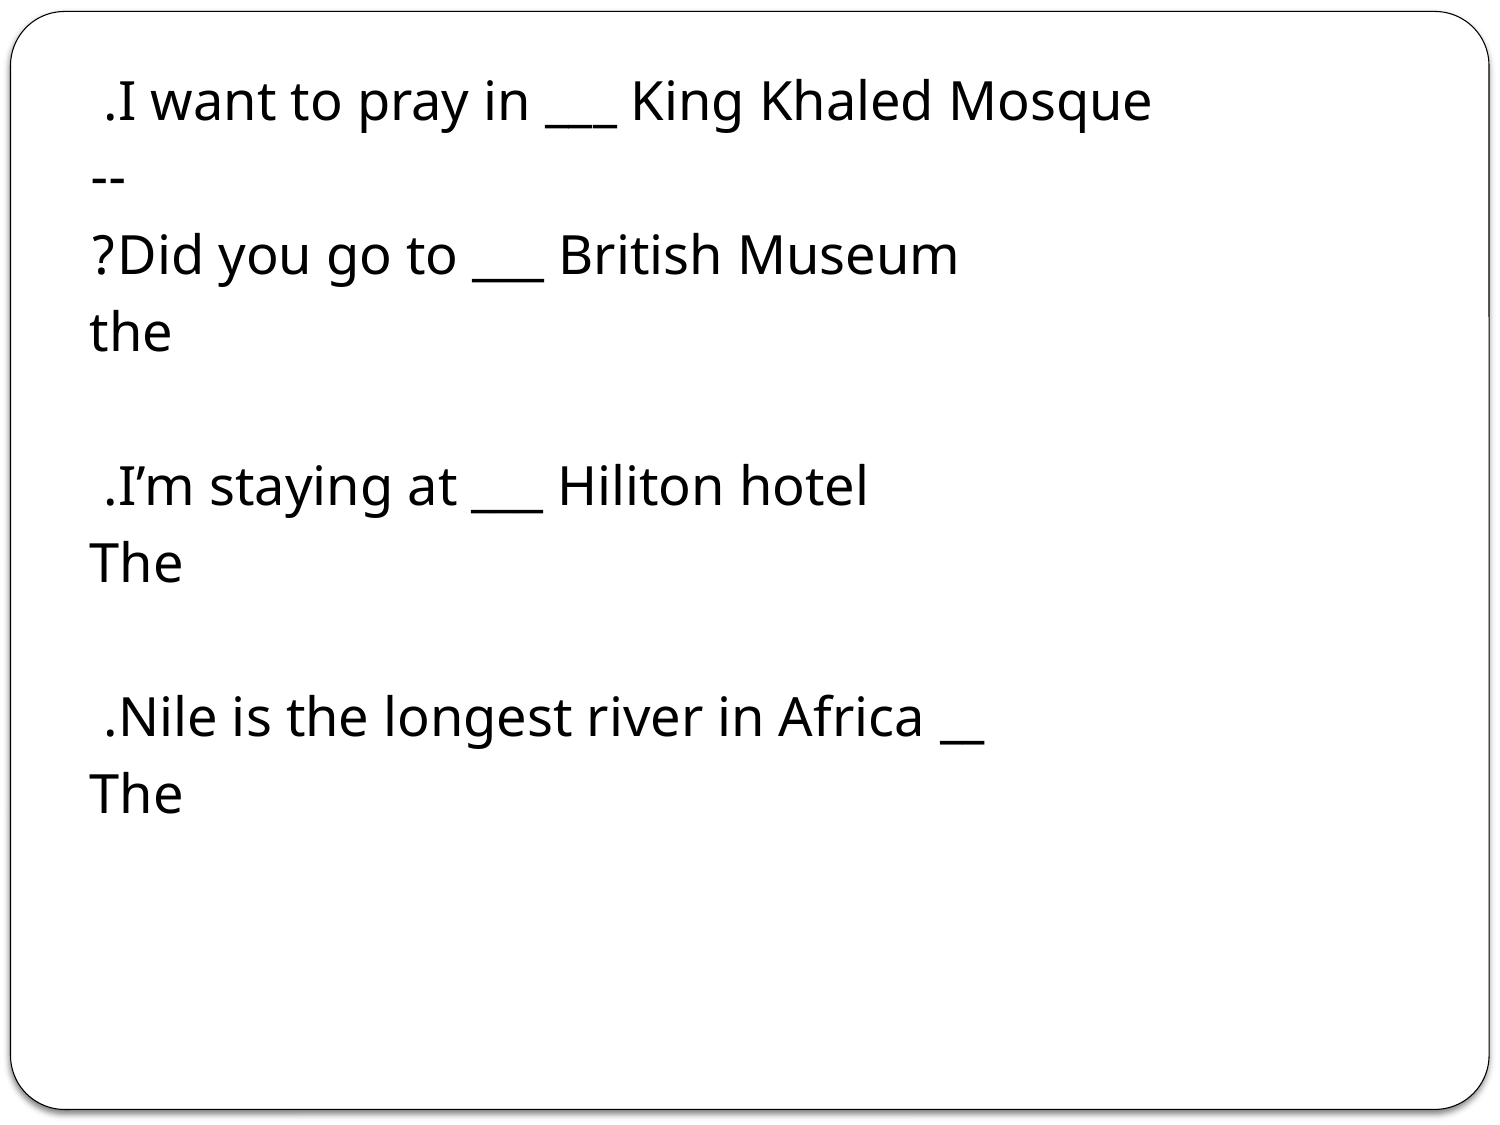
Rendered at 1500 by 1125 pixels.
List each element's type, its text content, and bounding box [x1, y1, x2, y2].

list I want to pray in ___ King Khaled Mosque. -- Did you go to ___ British Museum? the I’m staying at ___ Hiliton hotel. The __ Nile is the longest river in Africa. The [75, 58, 1425, 1005]
